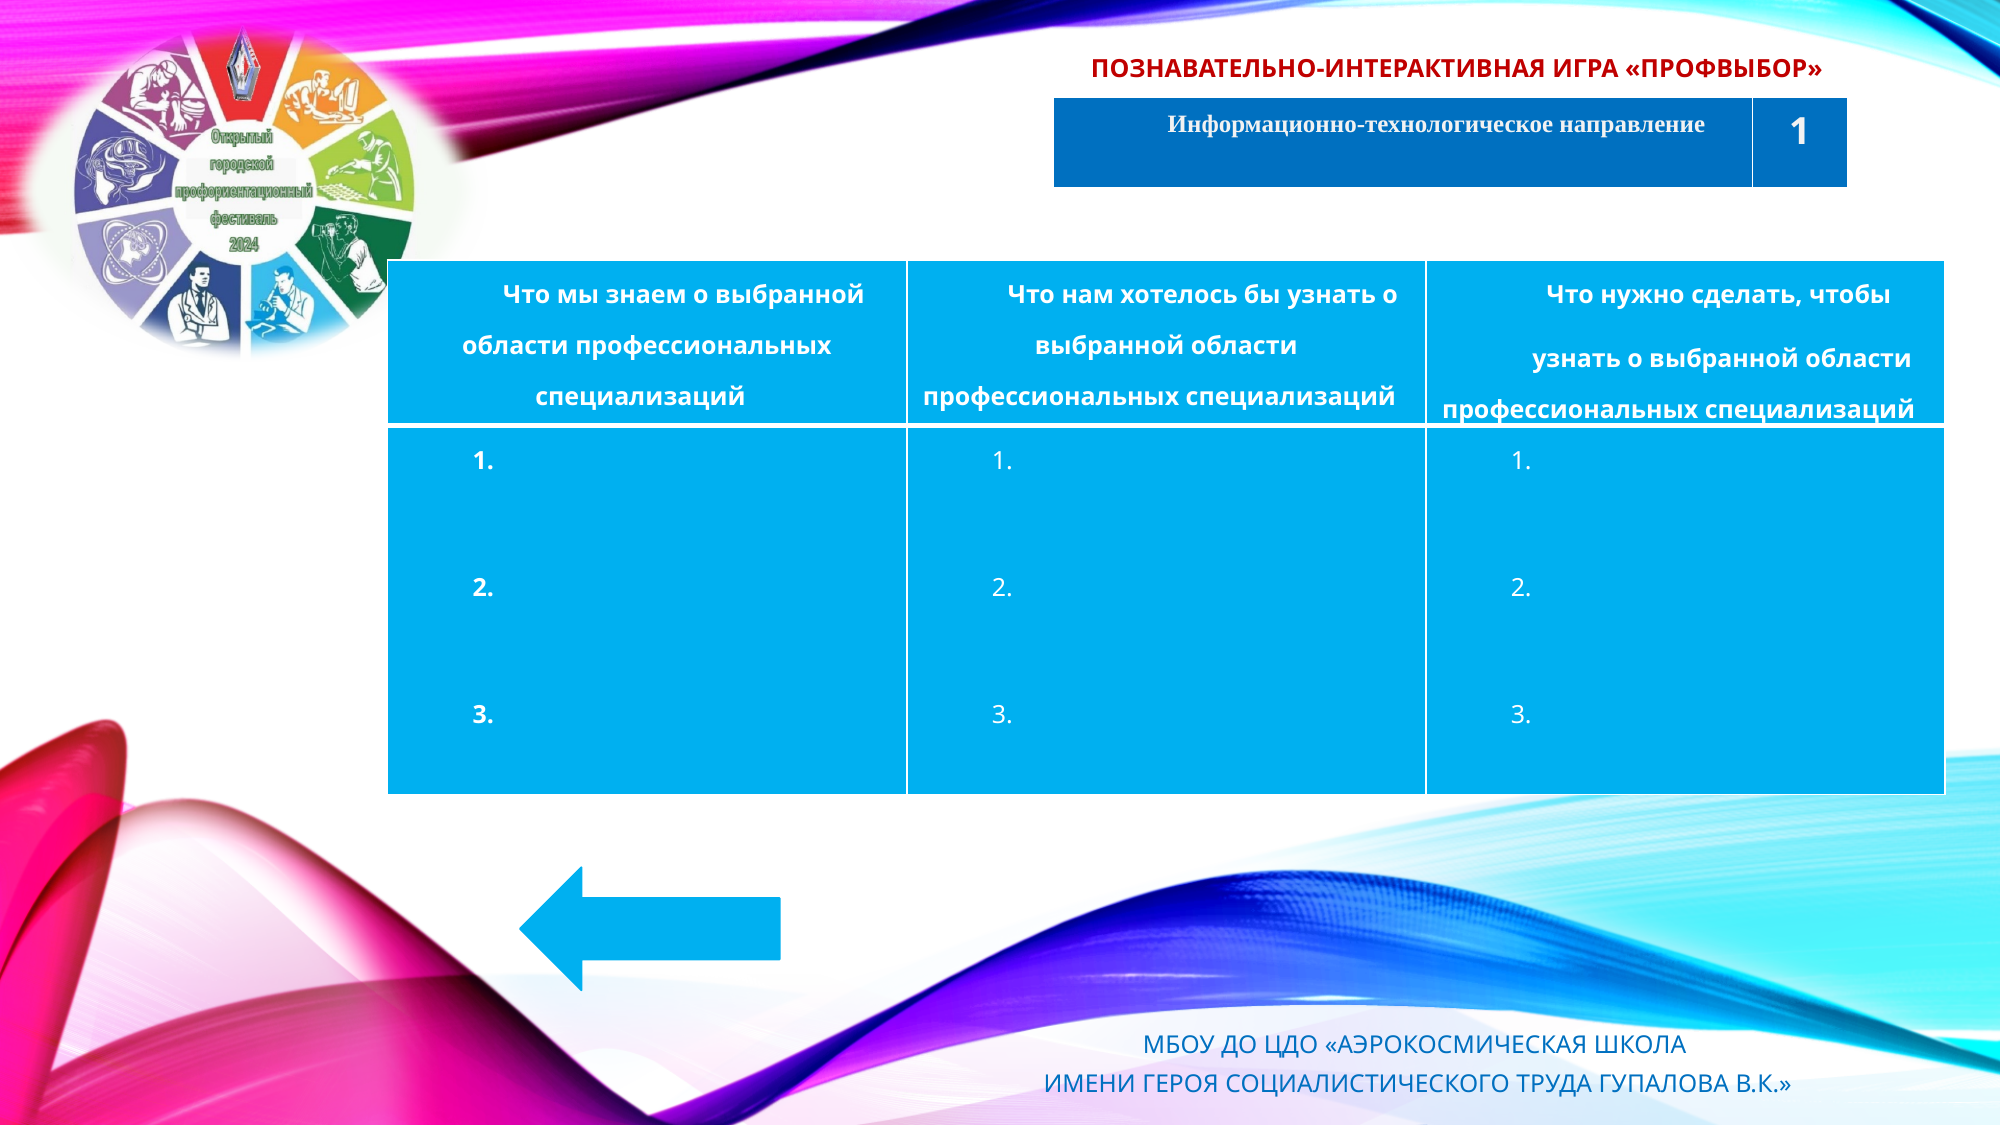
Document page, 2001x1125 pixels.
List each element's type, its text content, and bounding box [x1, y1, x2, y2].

subtitle МБОУ ДО ЦДО «АЭРОКОСМИЧЕСКАЯ ШКОЛА ИМЕНИ ГЕРОЯ СОЦИАЛИСТИЧЕСКОГО ТРУДА ГУПАЛОВА В.К.» [982, 1025, 1848, 1108]
table_header 1 [1753, 98, 1847, 187]
text_box [519, 866, 781, 992]
table_header Что нам хотелось бы узнать о выбранной области профессиональных специализаций [908, 261, 1425, 423]
picture [0, 717, 2000, 1125]
picture [479, 336, 489, 354]
table_cell 1. 2. 3. [388, 428, 906, 794]
table_cell 1. 2. 3. [908, 428, 1425, 794]
table_header Что нужно сделать, чтобы узнать о выбранной области профессиональных специализаций [1427, 261, 1944, 423]
table_header Информационно-технологическое направление [1054, 98, 1752, 187]
table_cell 1. 2. 3. [1427, 428, 1944, 794]
picture [0, 0, 2000, 363]
picture [1795, 1003, 1806, 1008]
title познавательно-интерактивная игра «ПрофВыбор» [950, 37, 1965, 90]
picture [1890, 0, 2000, 75]
picture [1910, 0, 2000, 45]
picture [464, 341, 476, 354]
table_header Что мы знаем о выбранной области профессиональных специализаций [388, 261, 906, 423]
